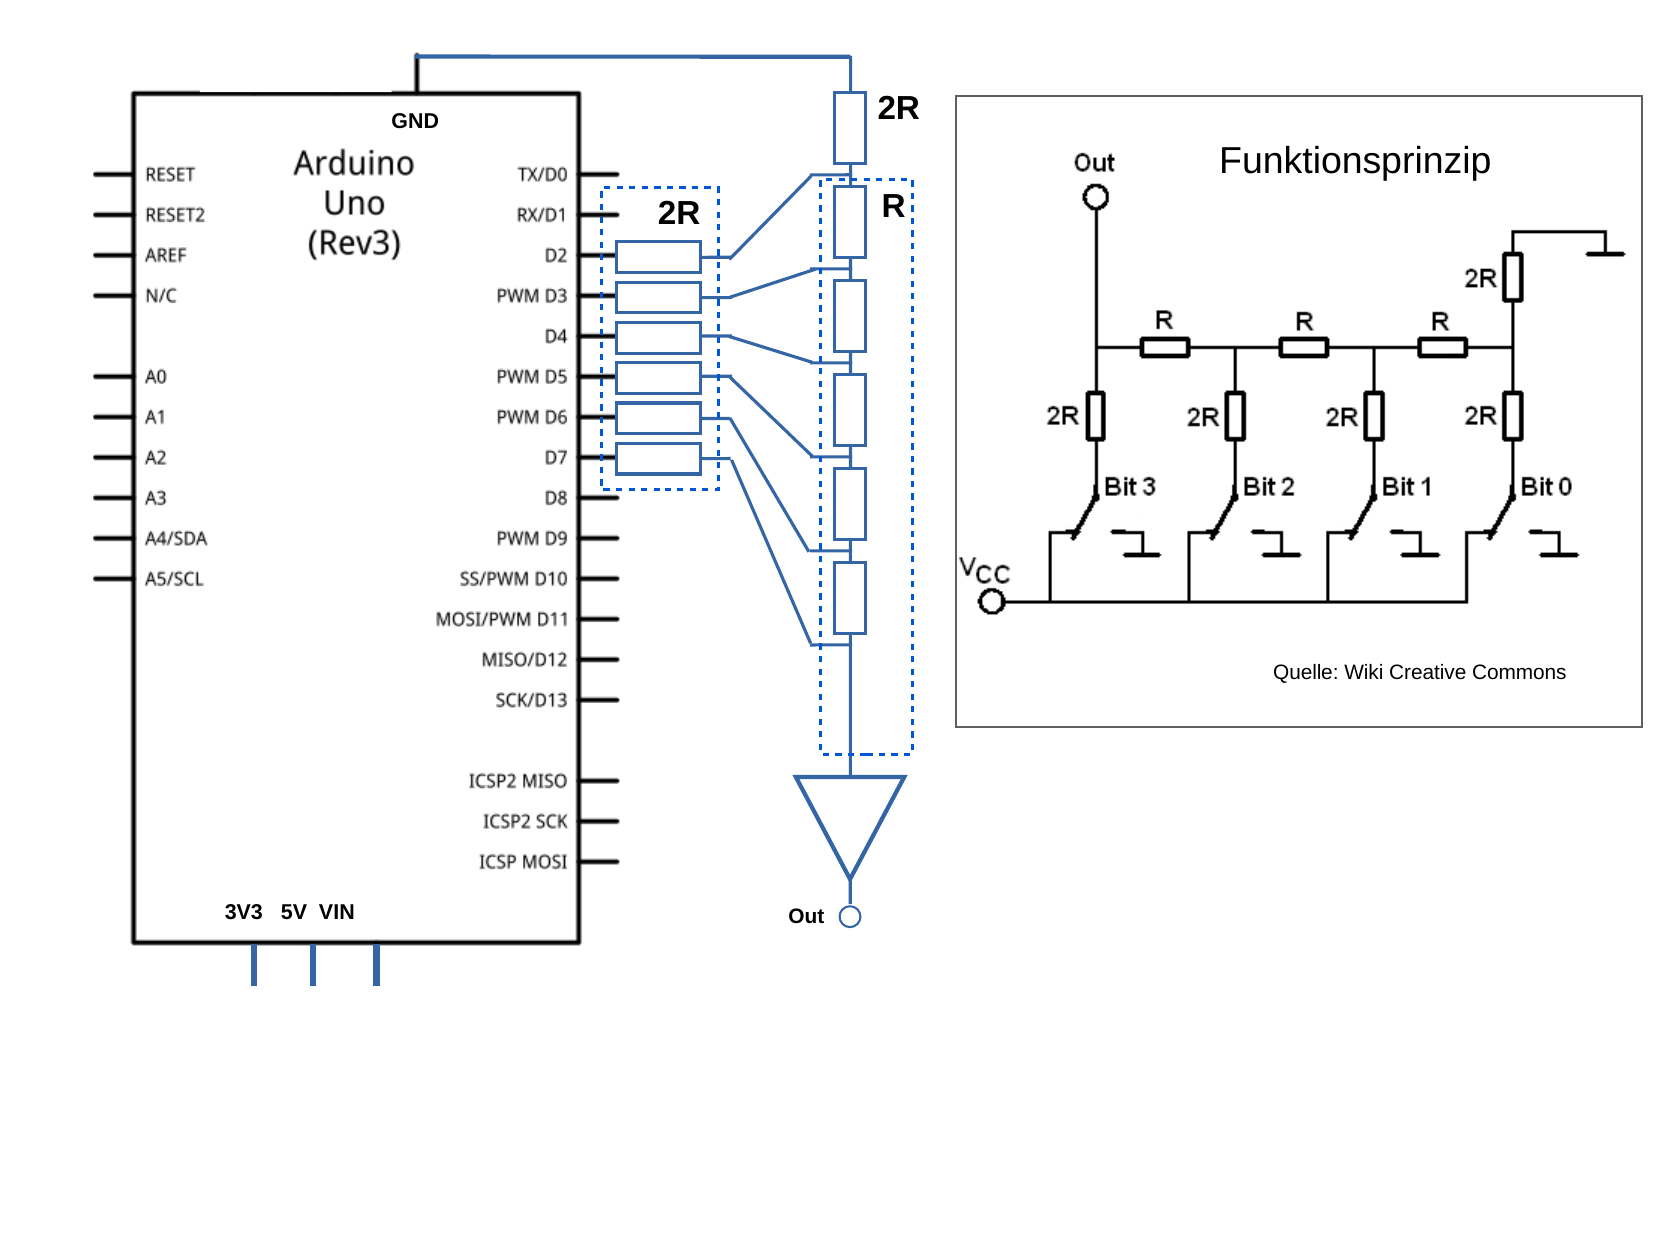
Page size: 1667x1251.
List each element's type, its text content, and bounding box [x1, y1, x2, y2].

text_box [956, 634, 1642, 727]
text_box [663, 187, 719, 490]
text_box Out [688, 896, 831, 934]
text_box [839, 906, 861, 928]
picture [924, 124, 1667, 628]
text_box R [849, 176, 919, 231]
text_box 2R [663, 184, 737, 239]
text_box [820, 179, 913, 755]
text_box 2R [841, 79, 957, 134]
text_box [956, 95, 1642, 117]
text_box [834, 92, 866, 164]
picture [76, 44, 654, 999]
text_box [795, 777, 905, 880]
